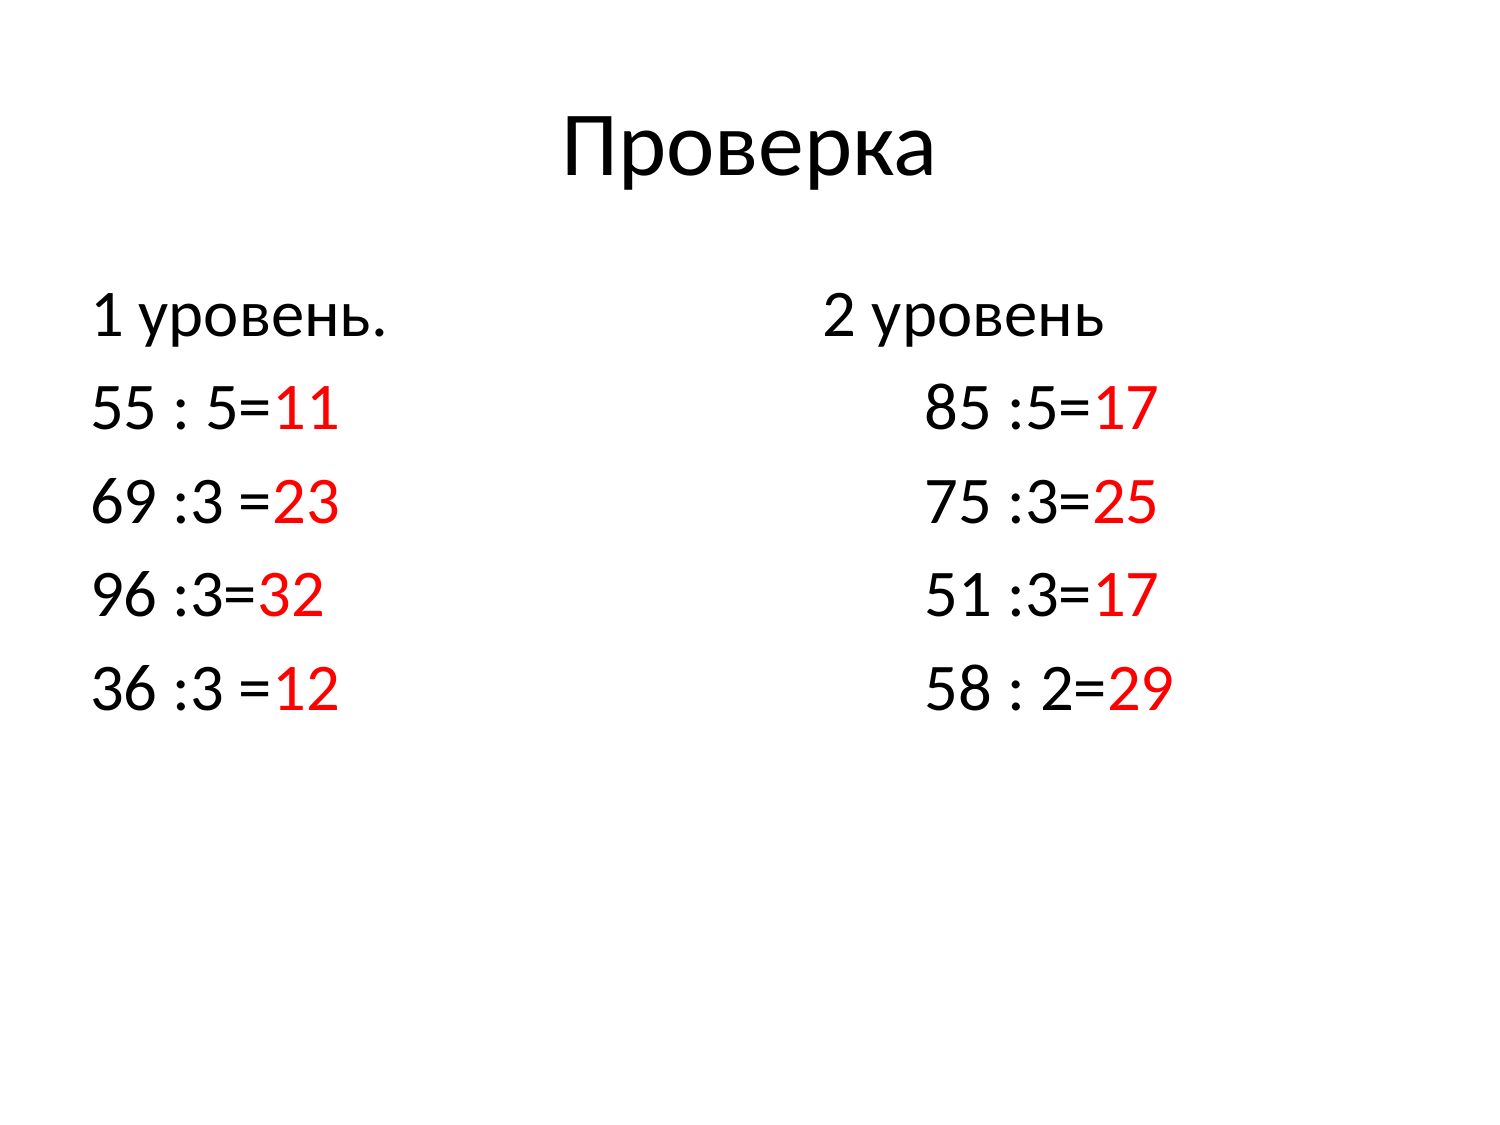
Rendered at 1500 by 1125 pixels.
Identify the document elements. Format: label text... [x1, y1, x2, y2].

title Проверка [75, 45, 1425, 233]
list 1 уровень. 2 уровень 55 : 5=11 85 :5=17 69 :3 =23 75 :3=25 96 :3=32 51 :3=17 36 :3 =12 58 : 2=29 [75, 262, 1425, 1005]
